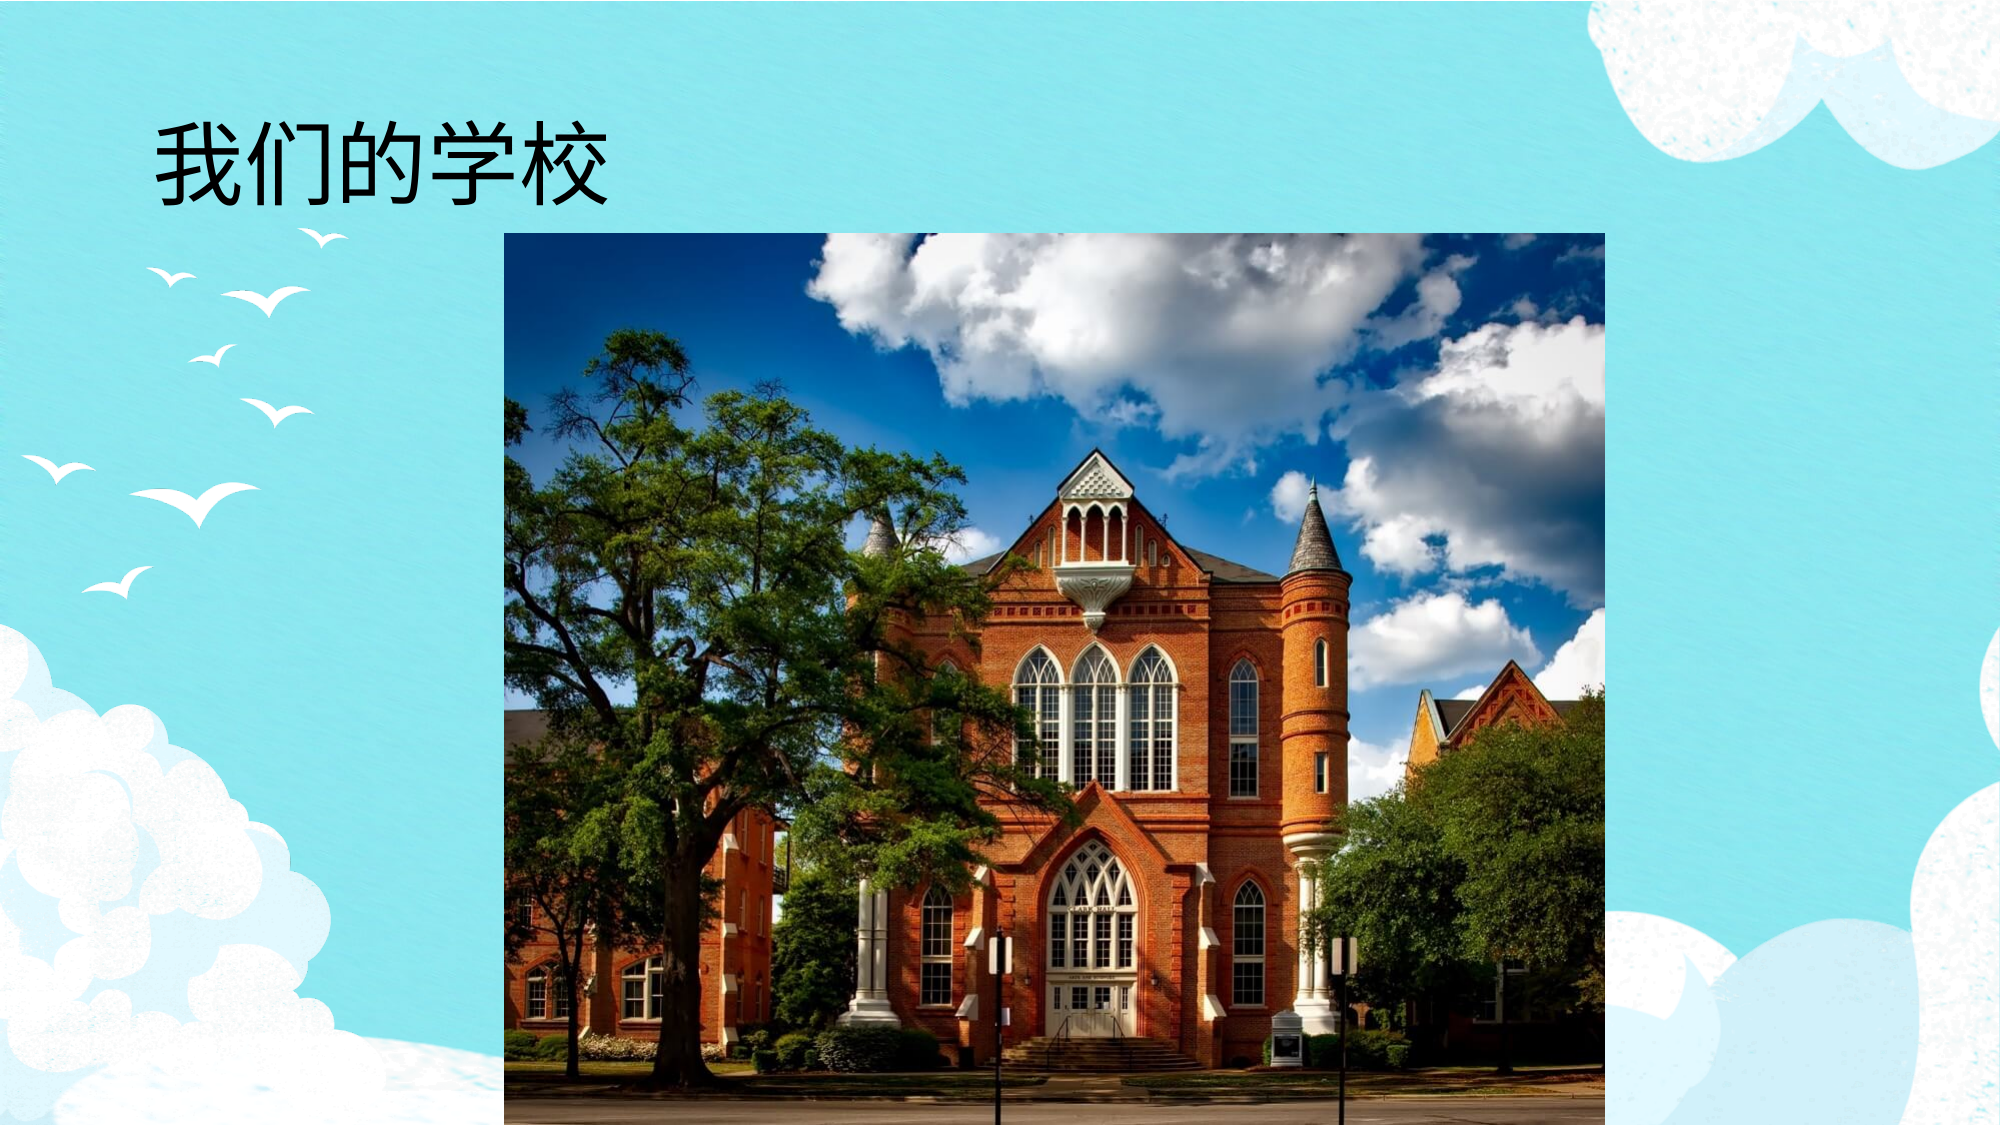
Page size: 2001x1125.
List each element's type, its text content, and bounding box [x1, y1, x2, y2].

picture [0, 0, 2000, 1125]
title 我们的学校 [137, 59, 1863, 278]
